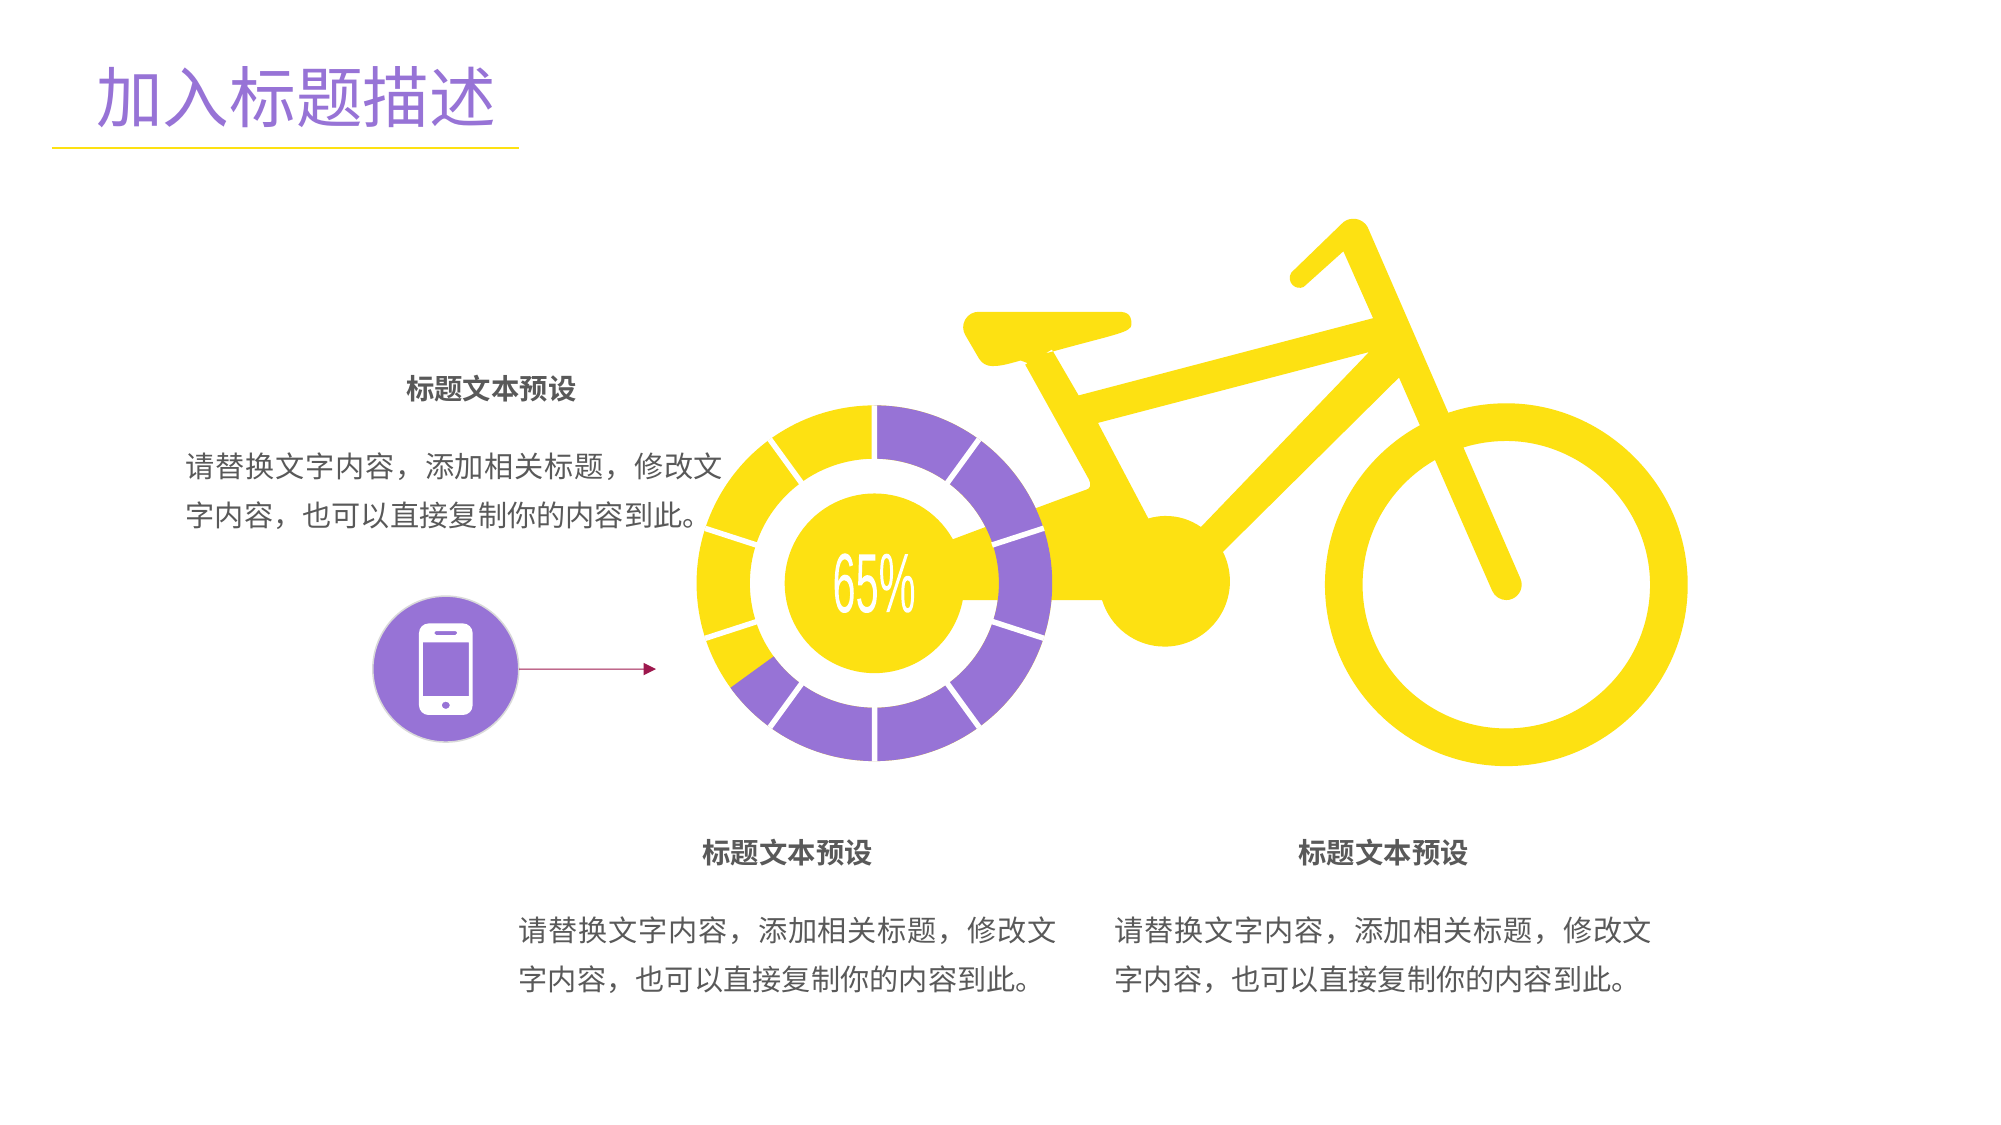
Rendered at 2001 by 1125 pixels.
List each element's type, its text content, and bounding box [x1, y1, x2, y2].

text_box 请替换文字内容，添加相关标题，修改文字内容，也可以直接复制你的内容到此。 [518, 901, 1057, 1065]
text_box [372, 596, 519, 743]
text_box [418, 623, 473, 715]
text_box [29, 55, 564, 148]
text_box 标题文本预设 [174, 366, 578, 408]
text_box 标题文本预设 [586, 829, 989, 872]
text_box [696, 218, 1688, 767]
text_box 标题文本预设 [1182, 829, 1585, 872]
text_box 请替换文字内容，添加相关标题，修改文字内容，也可以直接复制你的内容到此。 [185, 437, 696, 601]
text_box 请替换文字内容，添加相关标题，修改文字内容，也可以直接复制你的内容到此。 [1114, 901, 1653, 1065]
